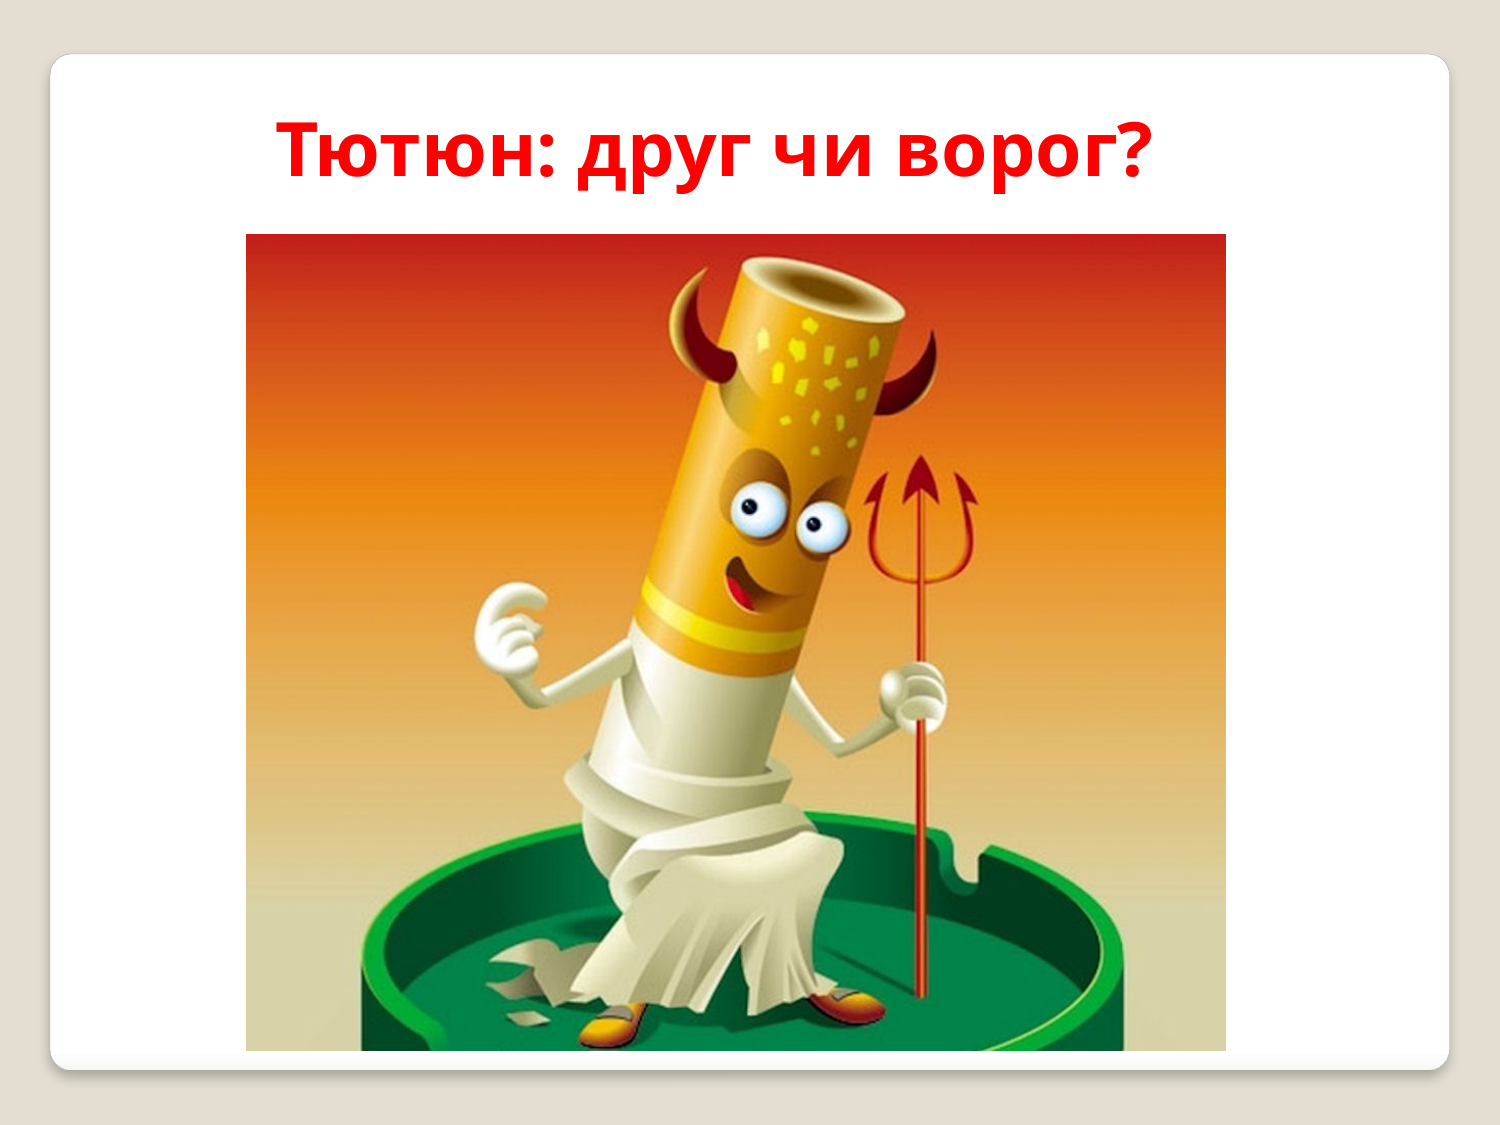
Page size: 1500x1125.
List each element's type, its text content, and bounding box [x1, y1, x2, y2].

text_box Тютюн: друг чи ворог? [82, 93, 1348, 199]
picture [245, 234, 1226, 1052]
